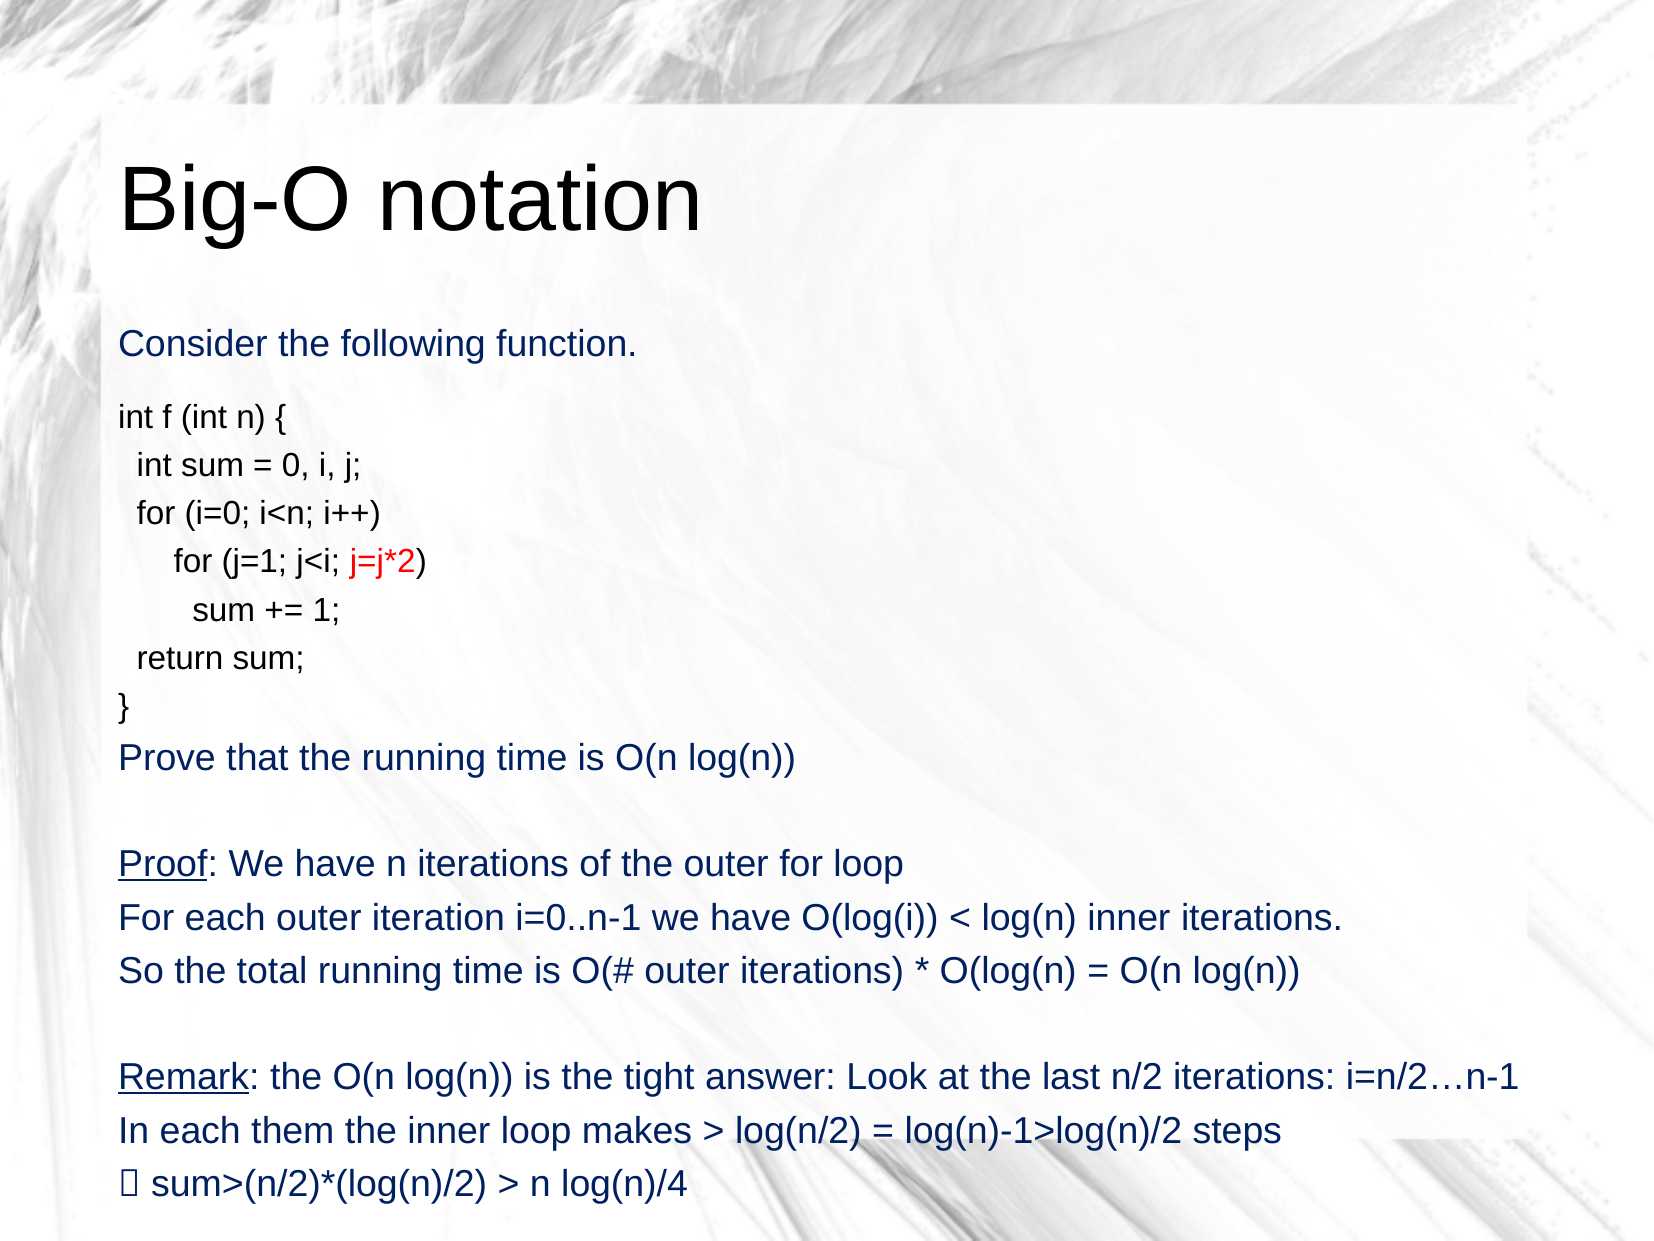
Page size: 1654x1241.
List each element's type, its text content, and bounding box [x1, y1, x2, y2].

title Big-O notation [118, 93, 1506, 299]
list Consider the following function. int f (int n) { int sum = 0, i, j; for (i=0; i<n; i++) for (j=1; j<i; j=j*2) sum += 1; return sum; } Prove that the running time is O(n log(n)) Proof: We have n iterations of the outer for loop For each outer iteration i=0..n-1 we have O(log(i)) < log(n) inner iterations. So the total running time is O(# outer iterations) * O(log(n) = O(n log(n)) Remark: the O(n log(n)) is the tight answer: Look at the last n/2 iterations: i=n/2…n-1 In each them the inner loop makes > log(n/2) = log(n)-1>log(n)/2 steps  sum>(n/2)*(log(n)/2) > n log(n)/4 [118, 319, 1571, 1183]
picture [0, 0, 1654, 1241]
